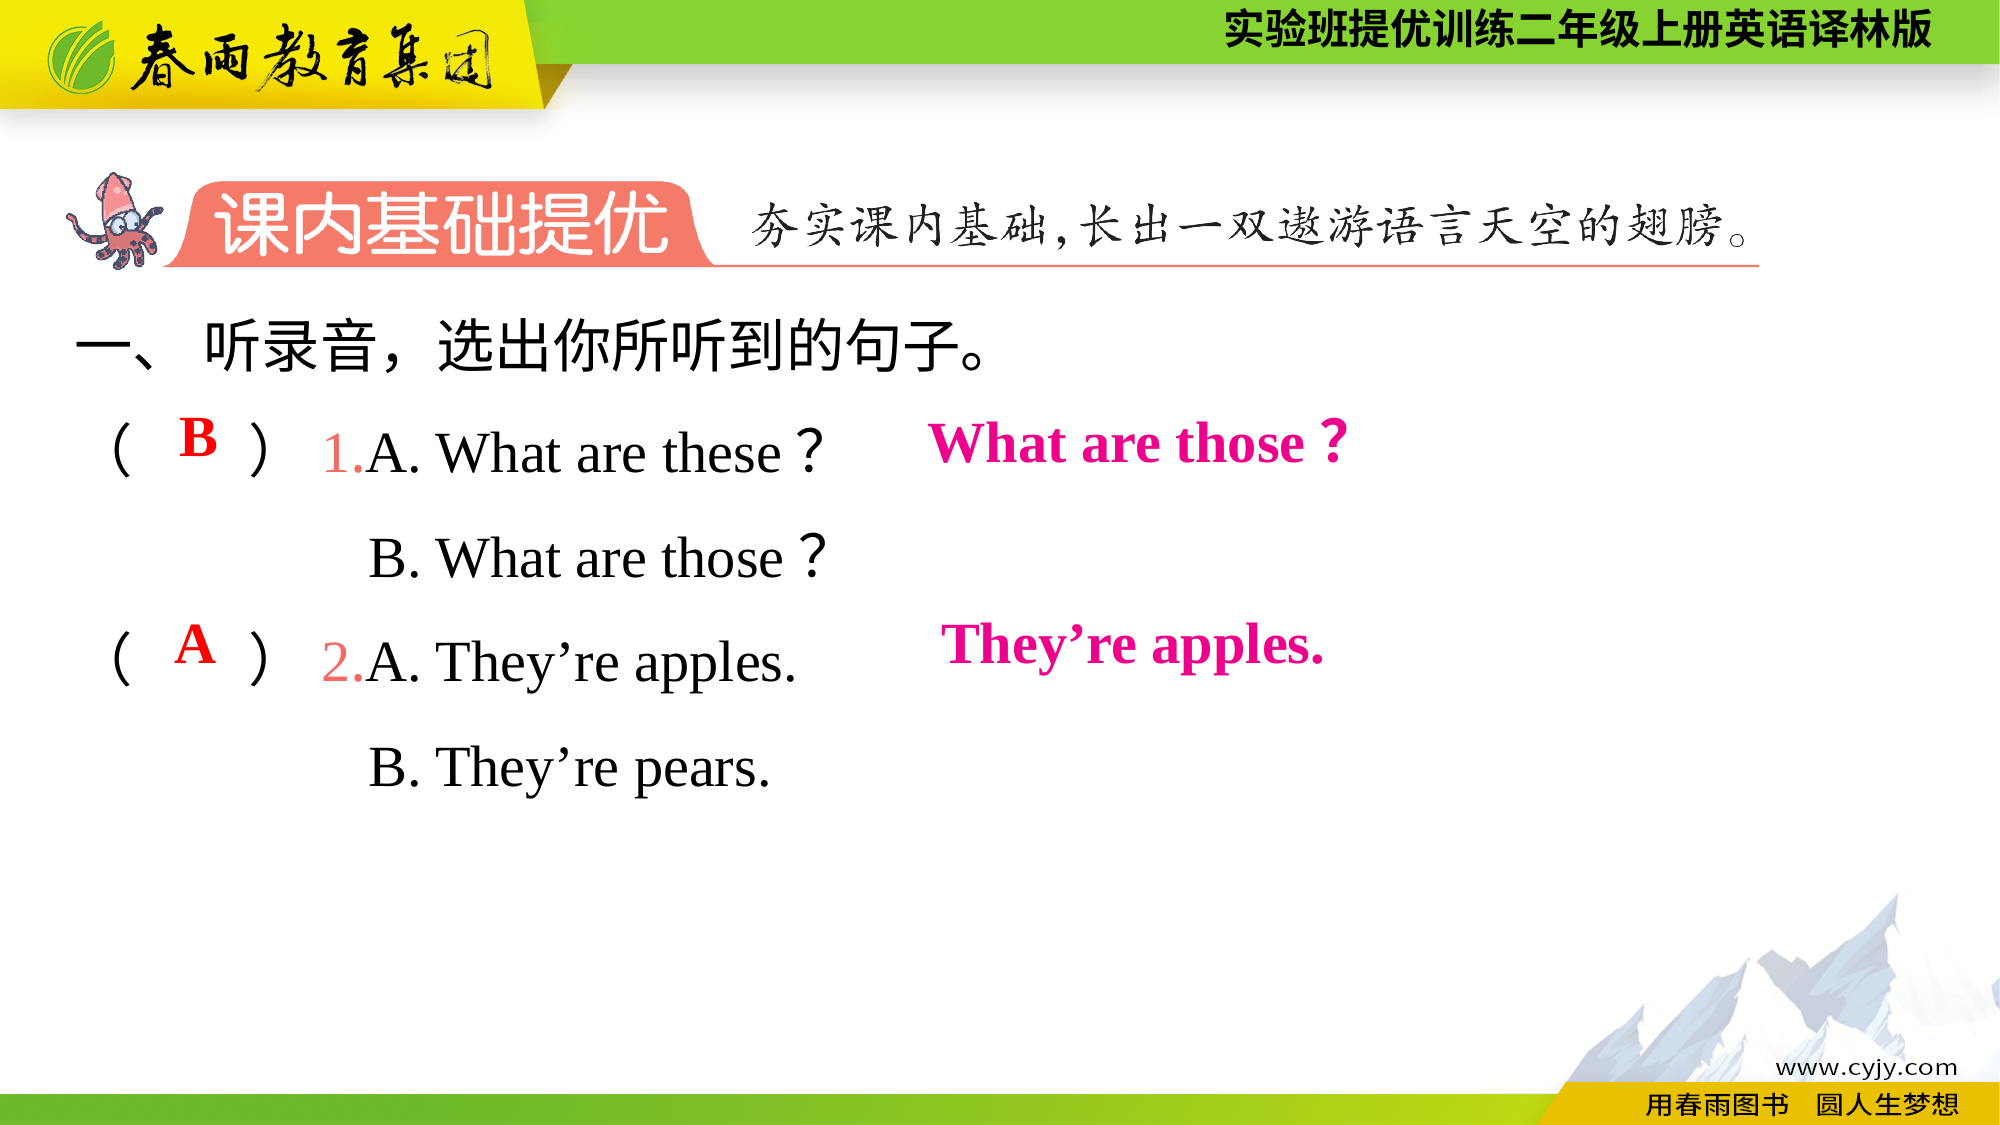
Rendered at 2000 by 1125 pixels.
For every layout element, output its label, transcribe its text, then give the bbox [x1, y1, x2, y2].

text_box A [159, 597, 232, 683]
text_box B [164, 391, 233, 476]
text_box What are those？ [912, 397, 1393, 482]
list 一、 听录音，选出你所听到的句子。 （ ）1.A. What are these？ B. What are those？ （ ）2.A. They’re apples. B. They’re pears. [59, 266, 1944, 812]
text_box They’re apples. [926, 597, 1341, 683]
picture [0, 0, 2000, 1125]
